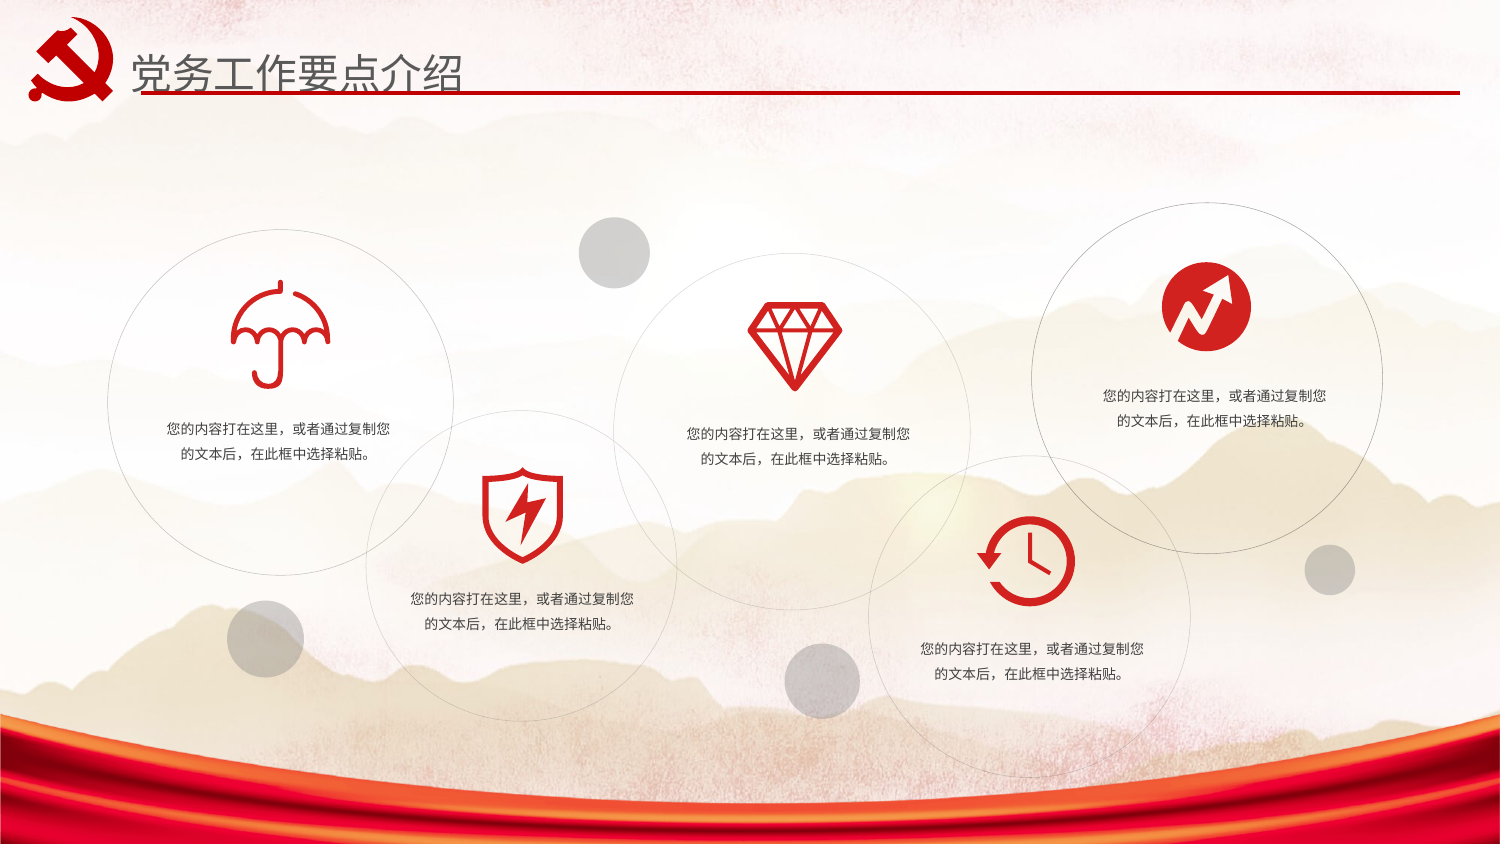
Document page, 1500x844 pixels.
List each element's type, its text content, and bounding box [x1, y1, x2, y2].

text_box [1031, 202, 1383, 554]
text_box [613, 253, 971, 610]
text_box [1304, 554, 1356, 596]
text_box [227, 600, 305, 678]
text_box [365, 410, 677, 713]
title 党务工作要点介绍 [115, 47, 900, 105]
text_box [107, 229, 454, 576]
picture [0, 0, 1500, 844]
text_box [28, 17, 114, 102]
text_box [784, 643, 860, 713]
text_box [868, 455, 1191, 713]
text_box [578, 217, 650, 289]
